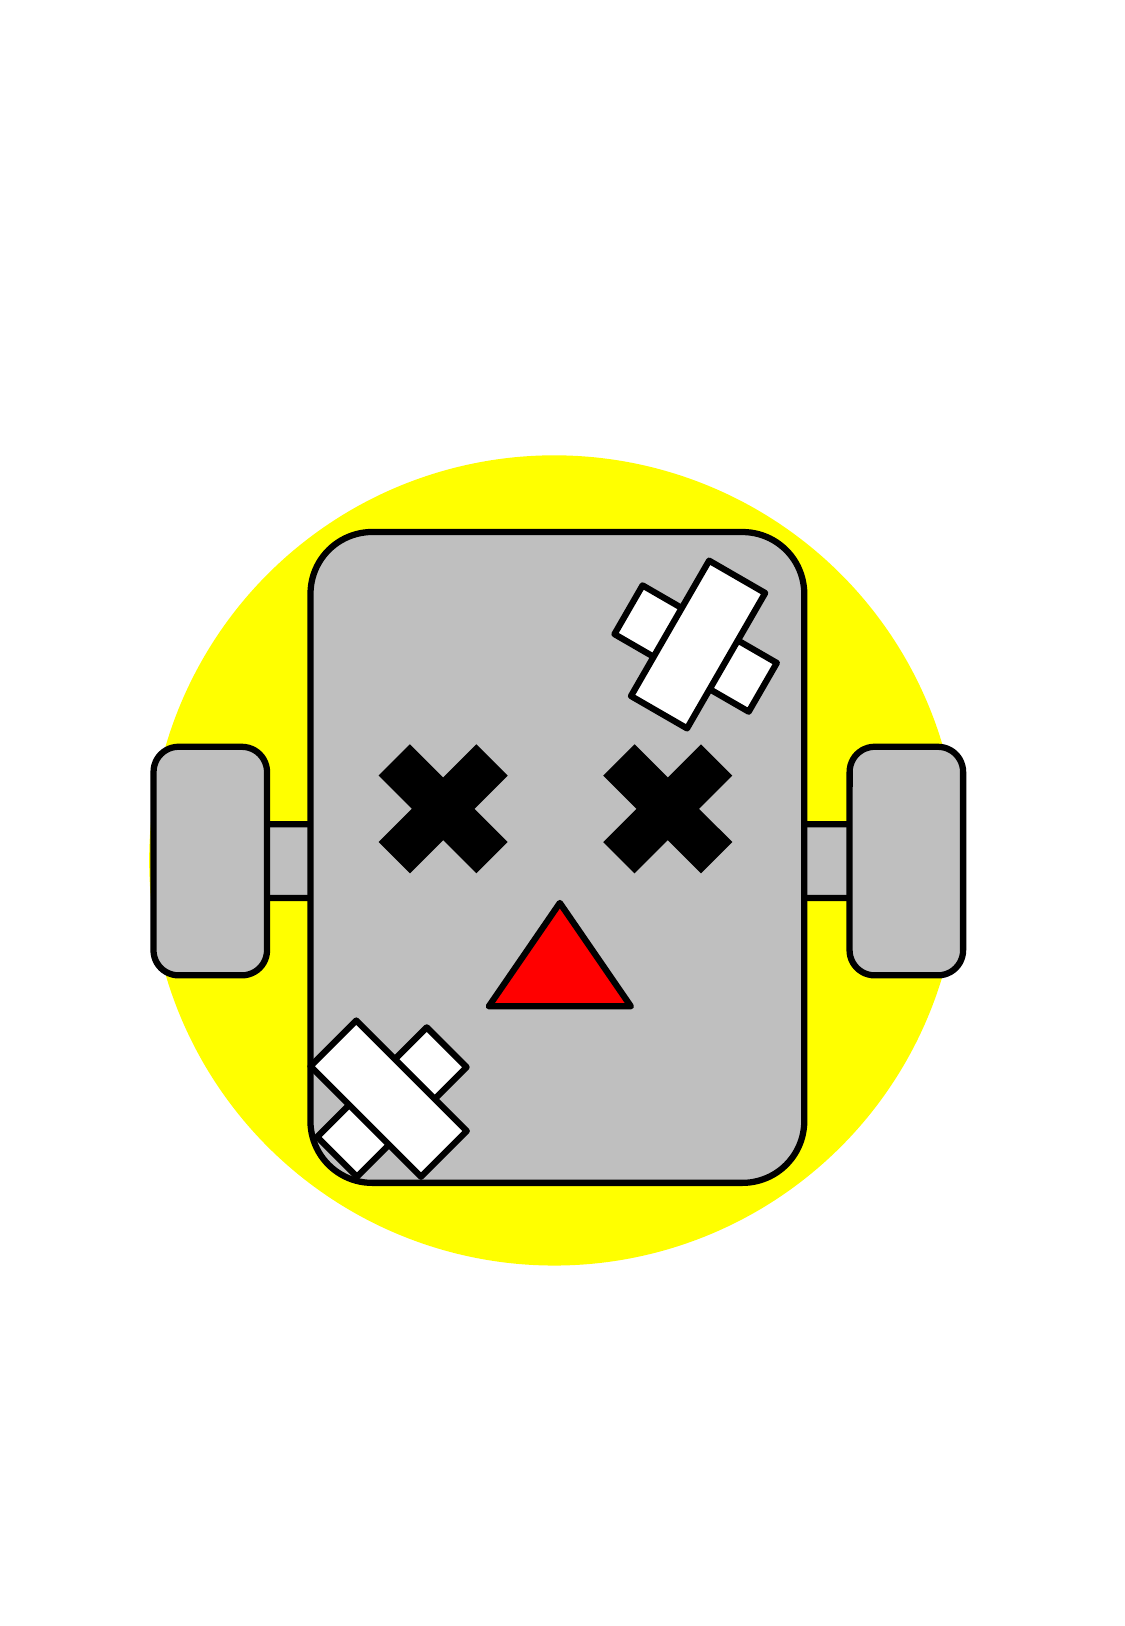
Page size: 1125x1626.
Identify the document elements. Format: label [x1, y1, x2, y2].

text_box [148, 455, 964, 1266]
